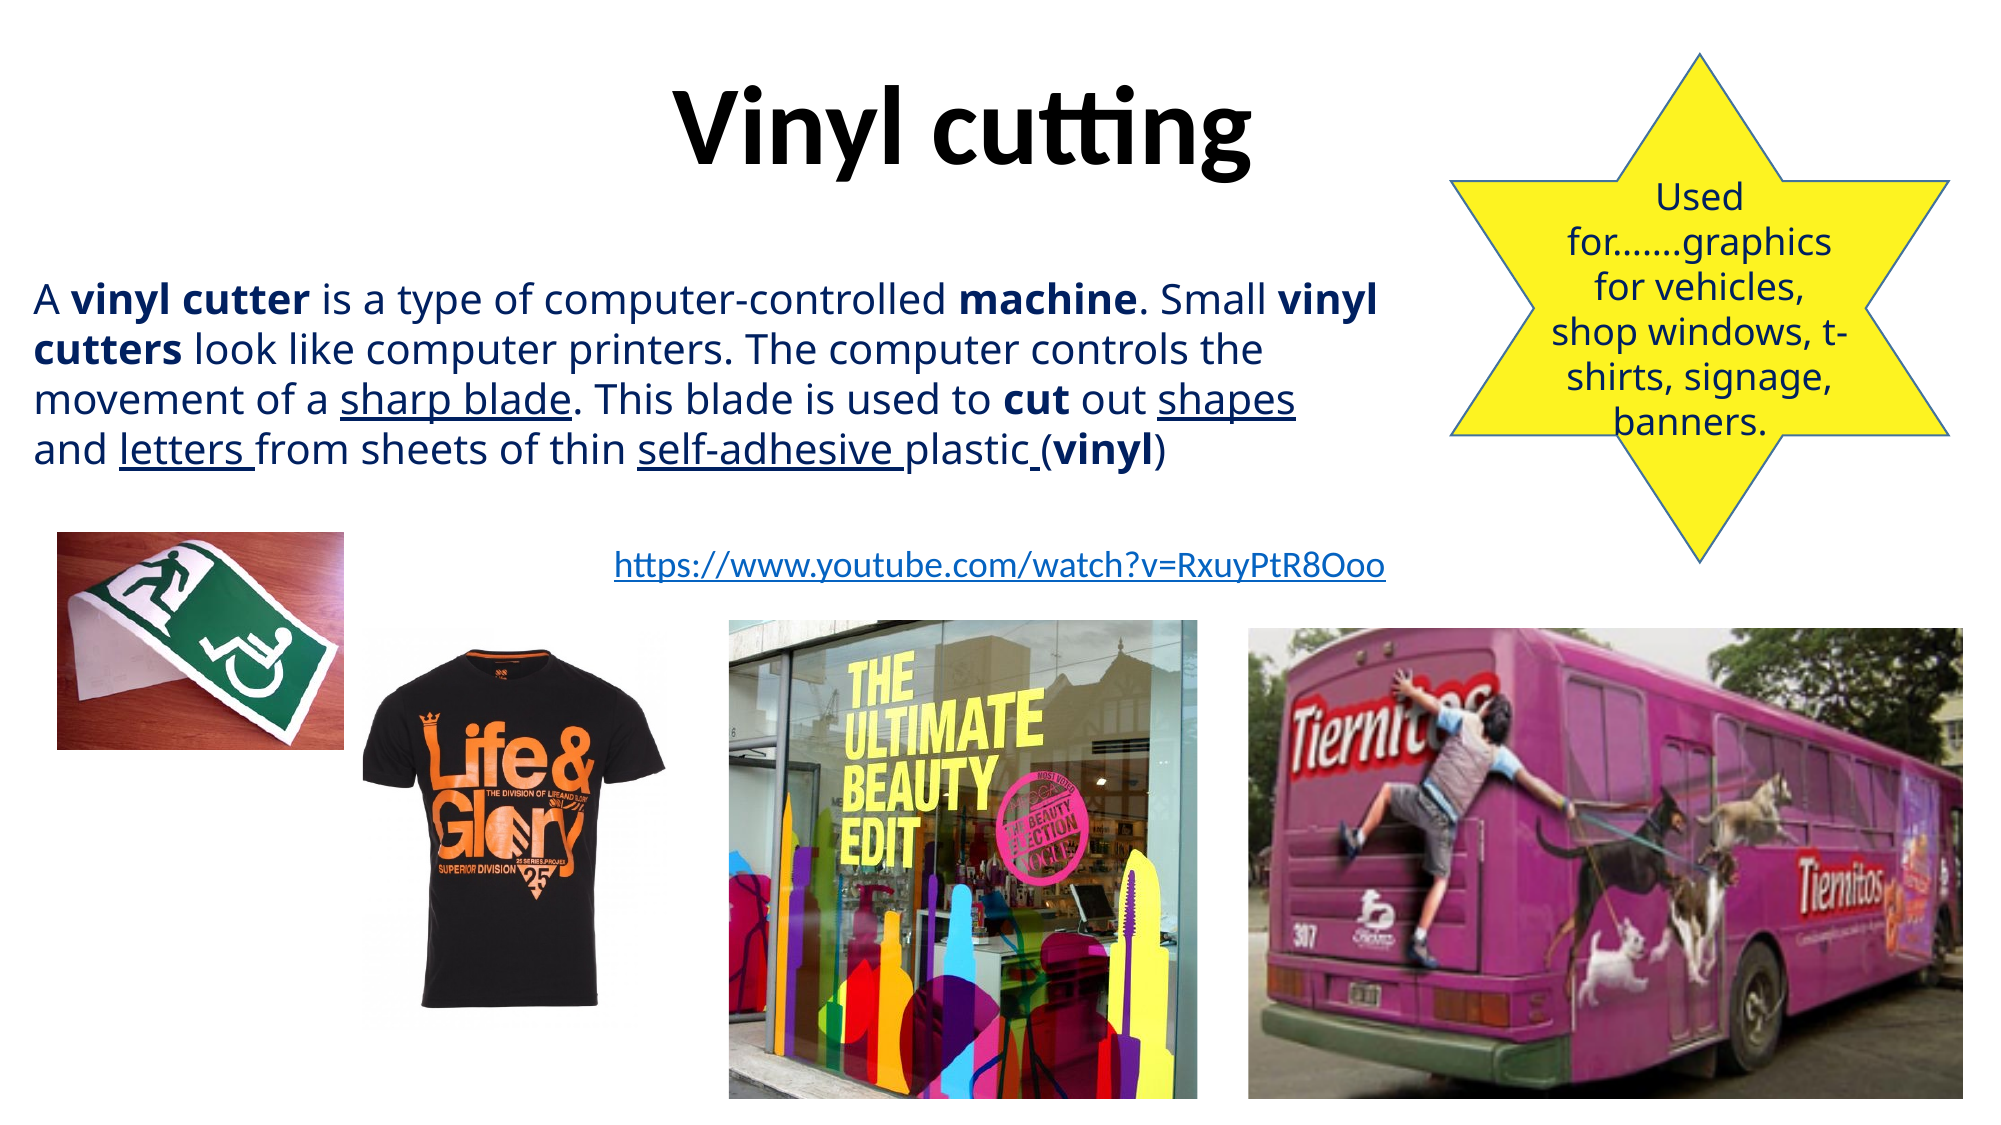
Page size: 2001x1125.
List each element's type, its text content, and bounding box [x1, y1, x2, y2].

text_box A vinyl cutter is a type of computer-controlled machine. Small vinyl cutters look like computer printers. The computer controls the movement of a sharp blade. This blade is used to cut out shapes and letters from sheets of thin self-adhesive plastic (vinyl) [18, 265, 1394, 480]
picture [362, 628, 667, 1030]
picture [728, 620, 1198, 1099]
text_box Used for…….graphics for vehicles, shop windows, t-shirts, signage, banners. [1449, 52, 1951, 565]
text_box Vinyl cutting [657, 44, 1269, 195]
text_box https://www.youtube.com/watch?v=RxuyPtR8Ooo [599, 532, 1401, 592]
picture [57, 532, 344, 750]
picture [1248, 628, 1963, 1099]
